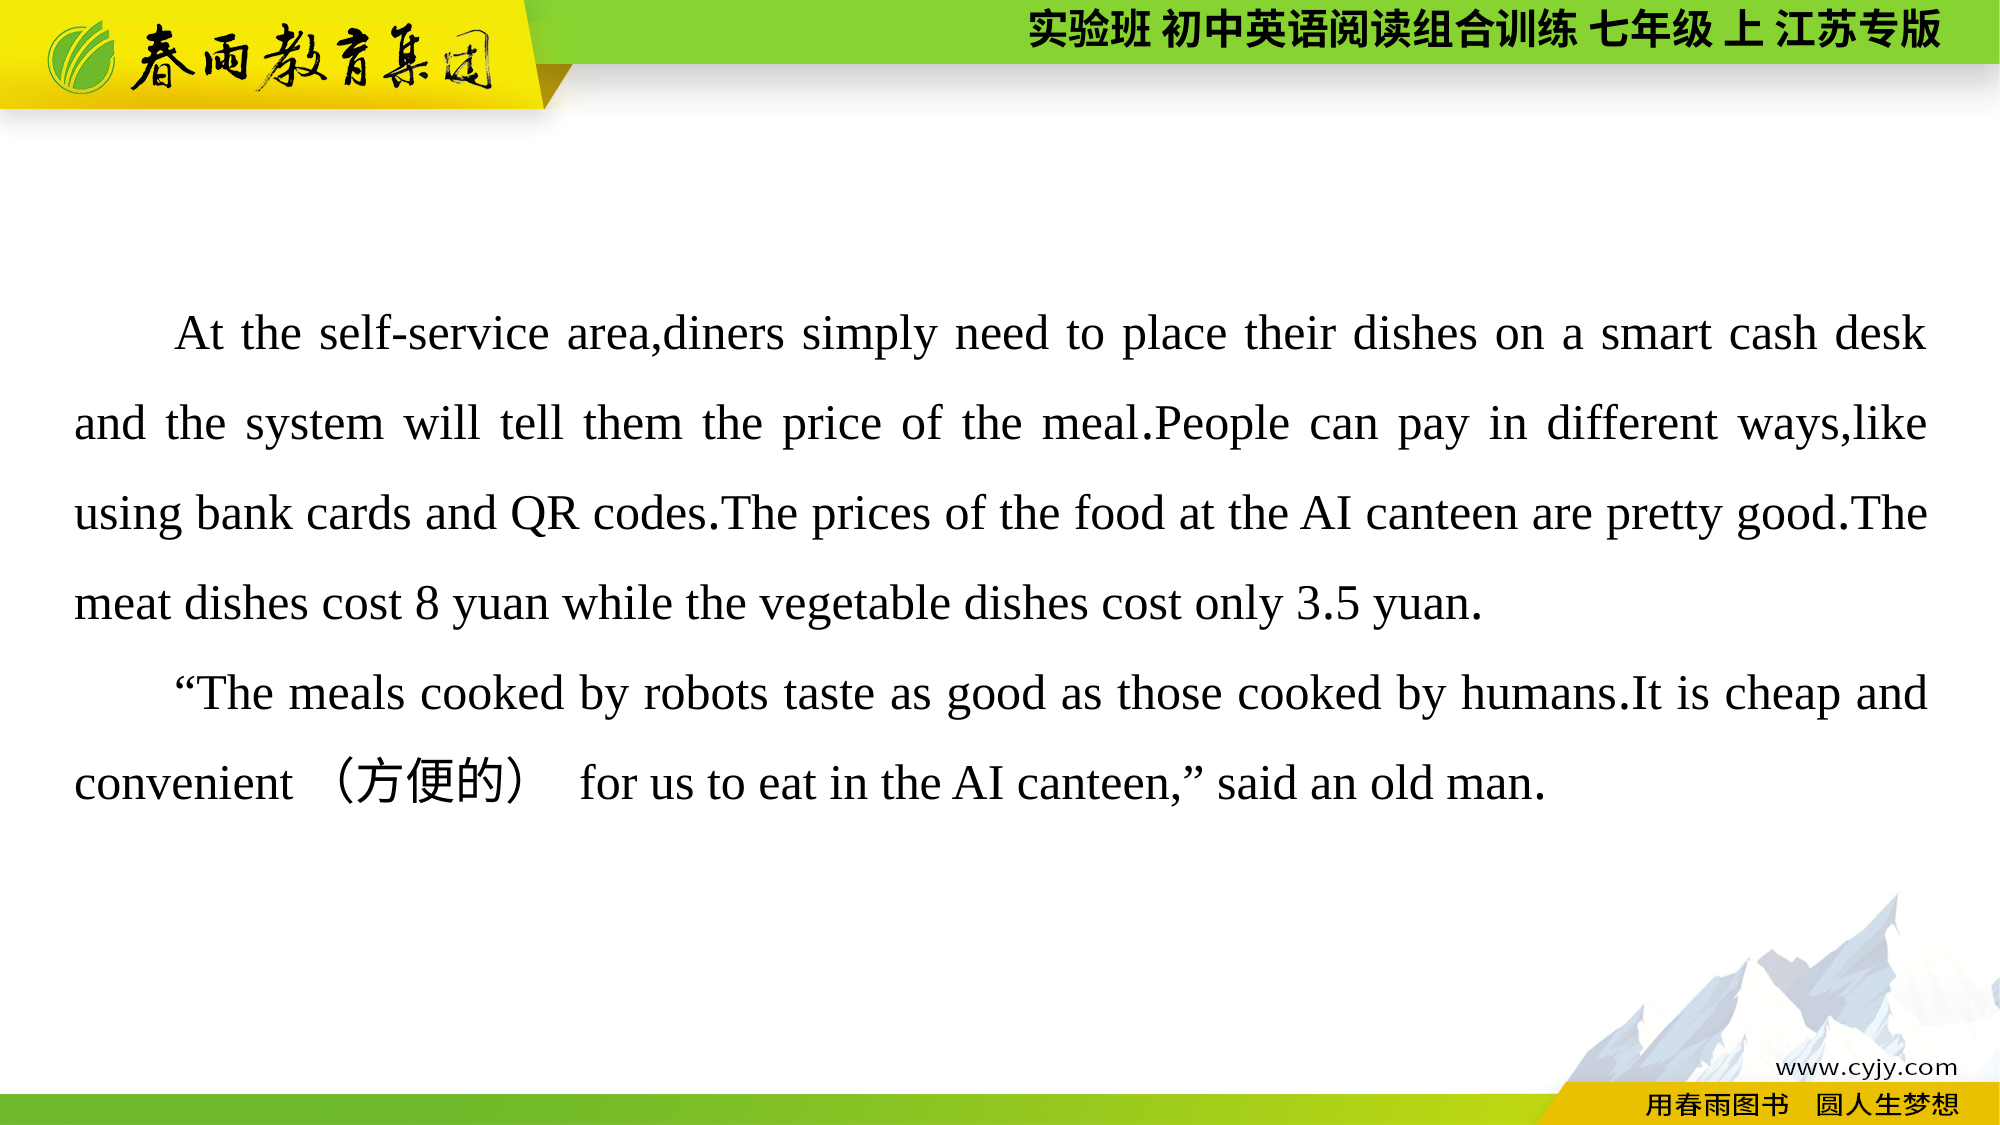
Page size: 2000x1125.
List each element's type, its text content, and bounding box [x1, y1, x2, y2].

list At the self-service area,diners simply need to place their dishes on a smart cash desk and the system will tell them the price of the meal.People can pay in different ways,like using bank cards and QR codes.The prices of the food at the AI canteen are pretty good.The meat dishes cost 8 yuan while the vegetable dishes cost only 3.5 yuan. “The meals cooked by robots taste as good as those cooked by humans.It is cheap and convenient（方便的） for us to eat in the AI canteen,” said an old man. [59, 261, 1944, 811]
picture [0, 0, 2000, 1125]
